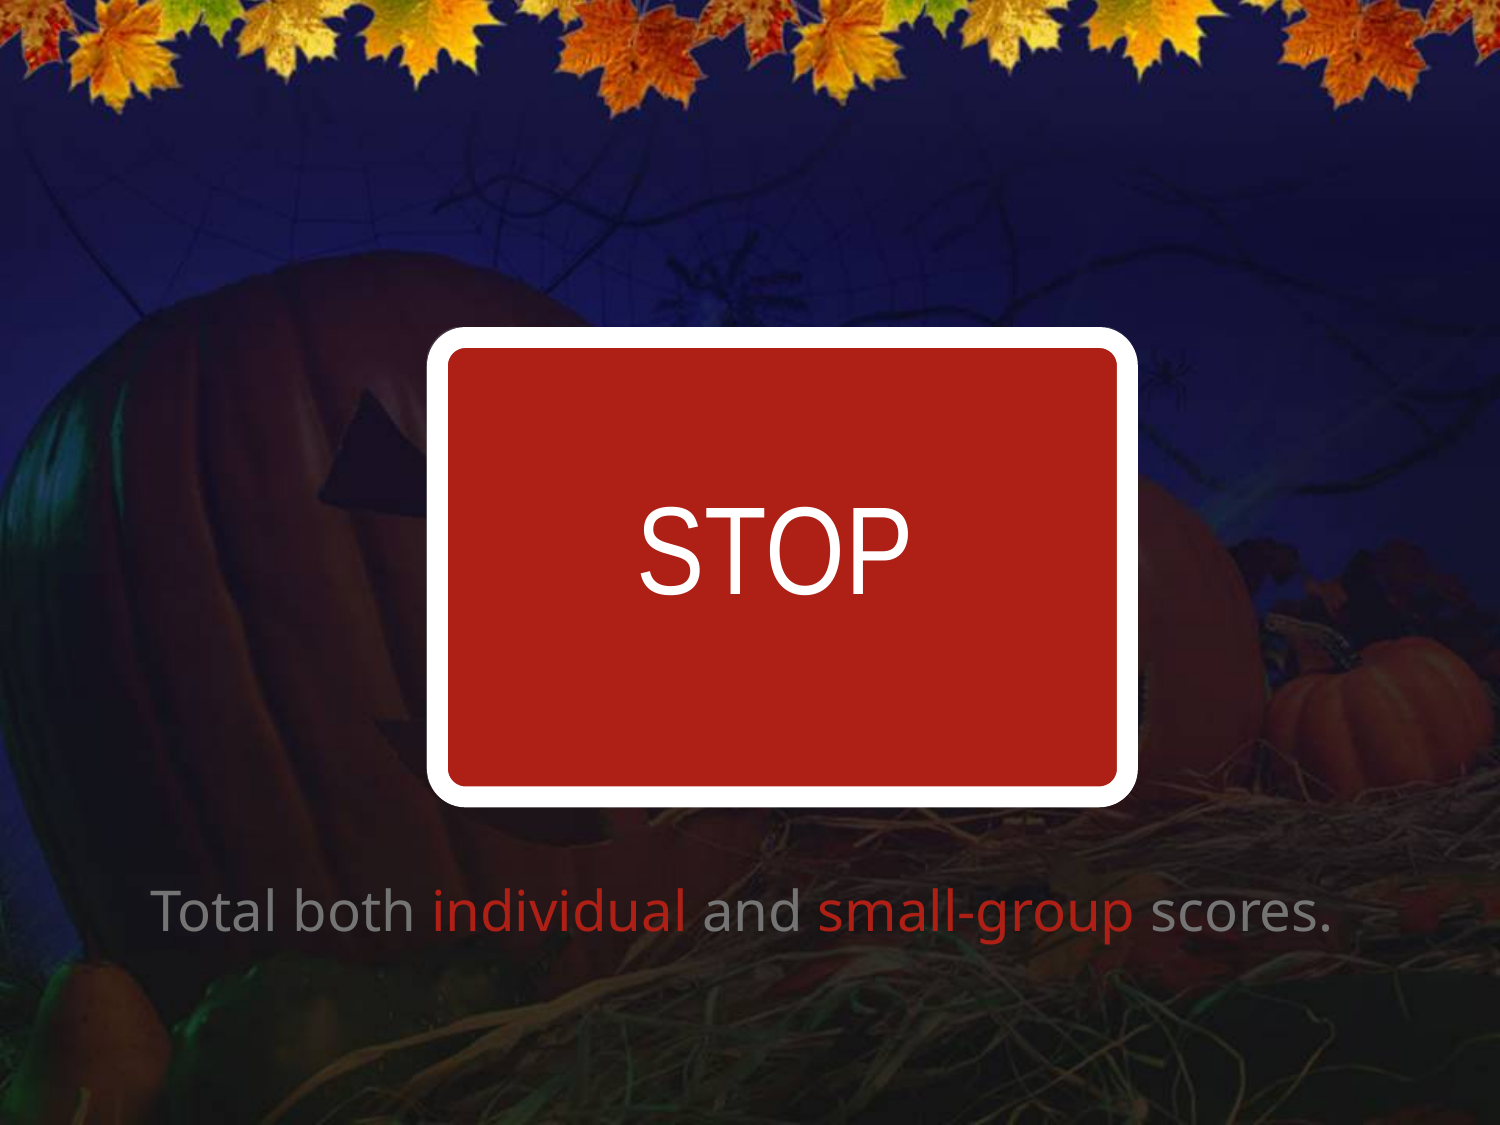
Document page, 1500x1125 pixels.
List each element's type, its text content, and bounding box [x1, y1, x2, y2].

picture [0, 0, 1500, 1125]
text_box [437, 337, 1128, 797]
text_box STOP [575, 462, 975, 628]
text_box Total both individual and small-group scores. [150, 875, 1334, 944]
